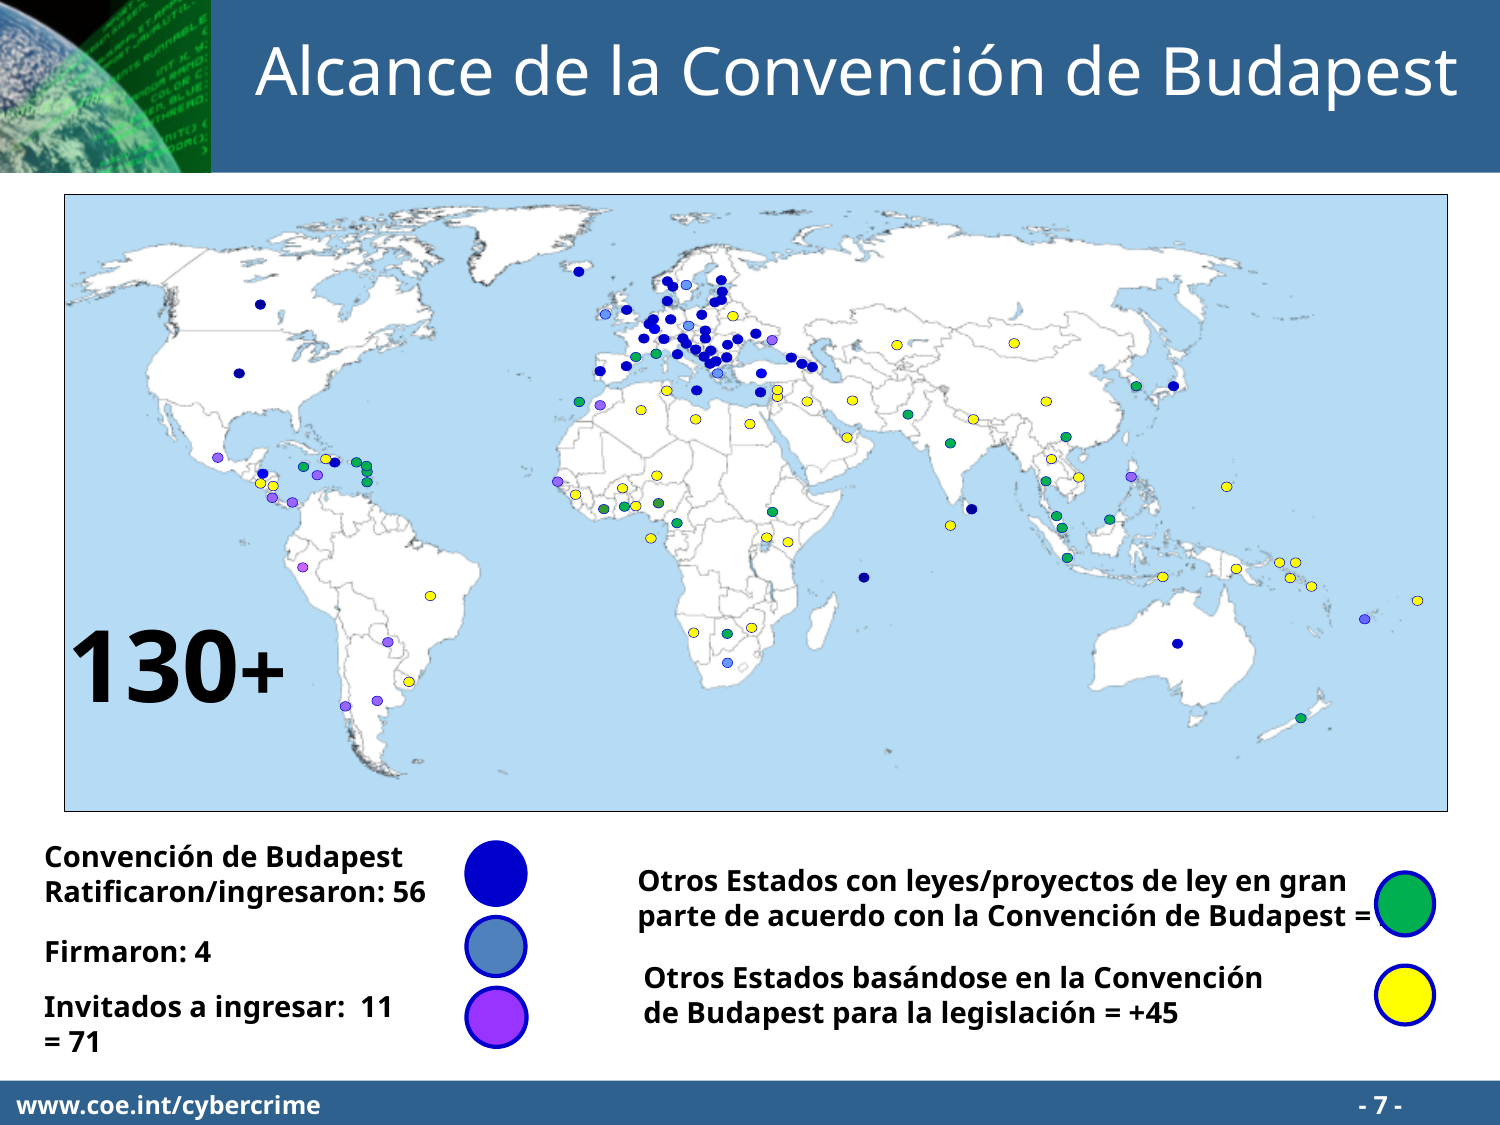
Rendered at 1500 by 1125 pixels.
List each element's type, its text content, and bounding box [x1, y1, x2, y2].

picture [0, 0, 212, 173]
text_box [64, 193, 1447, 811]
text_box Firmaron: 4 [29, 925, 482, 976]
text_box [1373, 963, 1437, 1027]
text_box [1373, 870, 1437, 938]
text_box Convención de Budapest Ratificaron/ingresaron: 56 [29, 831, 482, 916]
text_box www.coe.int/cybercrime - 7 - [1, 1082, 1500, 1125]
text_box Otros Estados basándose en la Convención de Budapest para la legislación = +45 [628, 952, 1446, 1037]
text_box [464, 914, 528, 979]
text_box [0, 1079, 1500, 1125]
text_box [464, 840, 528, 907]
text_box [464, 985, 529, 1049]
text_box 130+ [53, 594, 59, 730]
text_box Invitados a ingresar: 11 = 71 [29, 980, 482, 1066]
text_box Alcance de la Convención de Budapest [222, 21, 1475, 116]
text_box [214, 0, 1500, 175]
text_box Otros Estados con leyes/proyectos de ley en gran parte de acuerdo con la Convención de Budapest = 25 [622, 854, 1440, 940]
